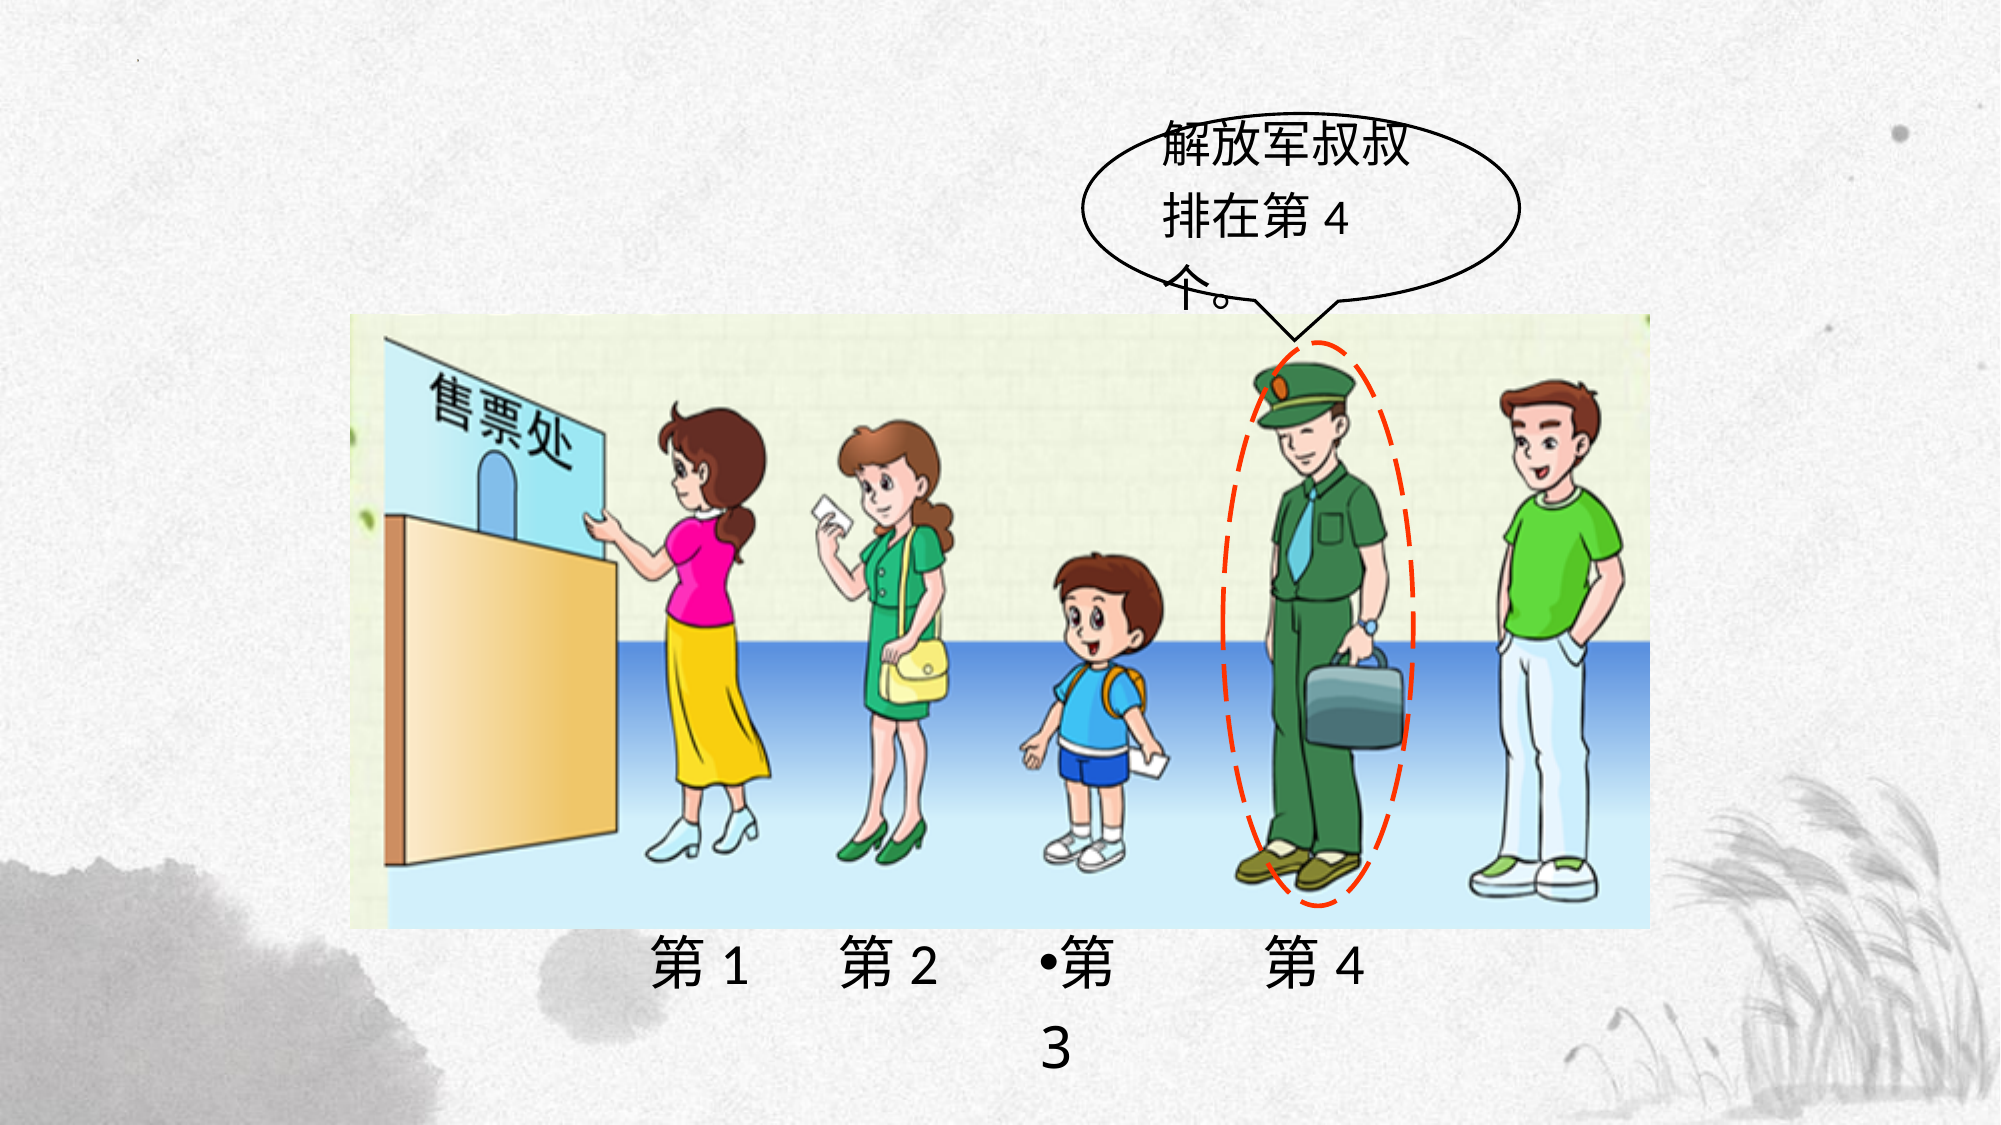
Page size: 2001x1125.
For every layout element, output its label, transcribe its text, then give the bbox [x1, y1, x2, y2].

picture [0, 0, 2001, 1125]
text_box 第2 [822, 929, 989, 1004]
text_box 第4 [1248, 929, 1414, 1004]
text_box 第1 [633, 929, 795, 1004]
text_box 解放军叔叔 排在第4个。 [1082, 113, 1520, 314]
text_box 第3 [1023, 929, 1162, 1088]
